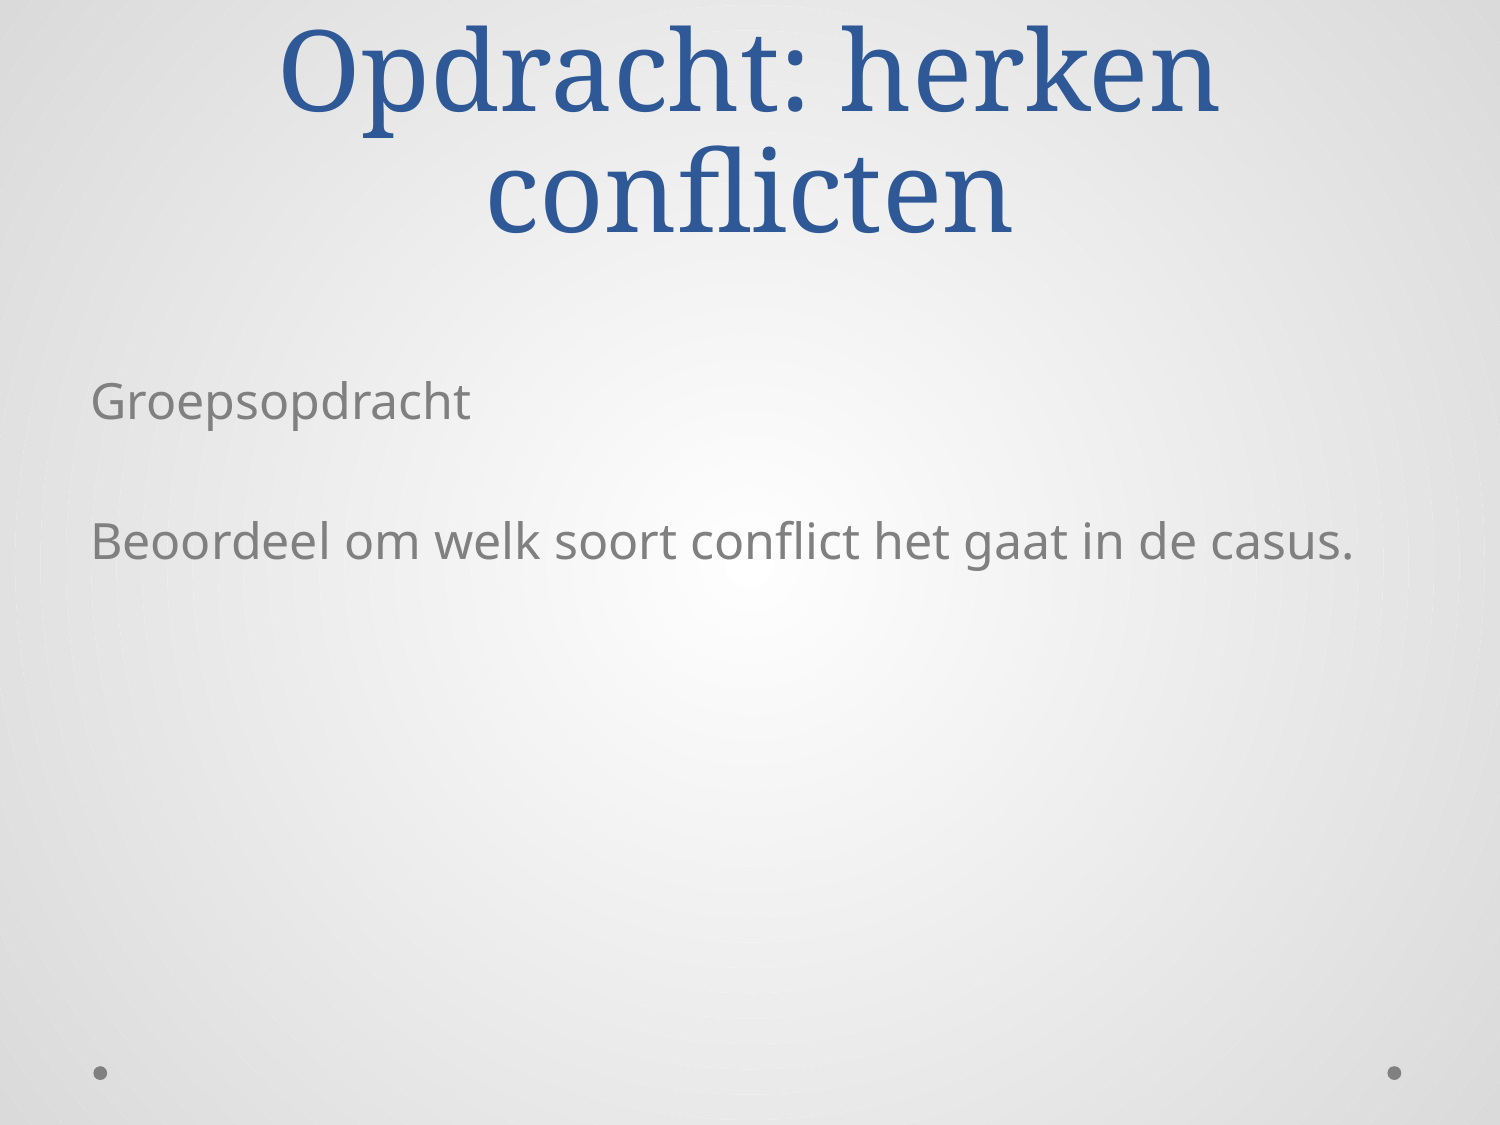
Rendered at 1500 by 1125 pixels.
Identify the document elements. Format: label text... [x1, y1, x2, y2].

title Opdracht: herken conflicten [75, 0, 1425, 263]
list Groepsopdracht Beoordeel om welk soort conflict het gaat in de casus. [75, 361, 1425, 1005]
